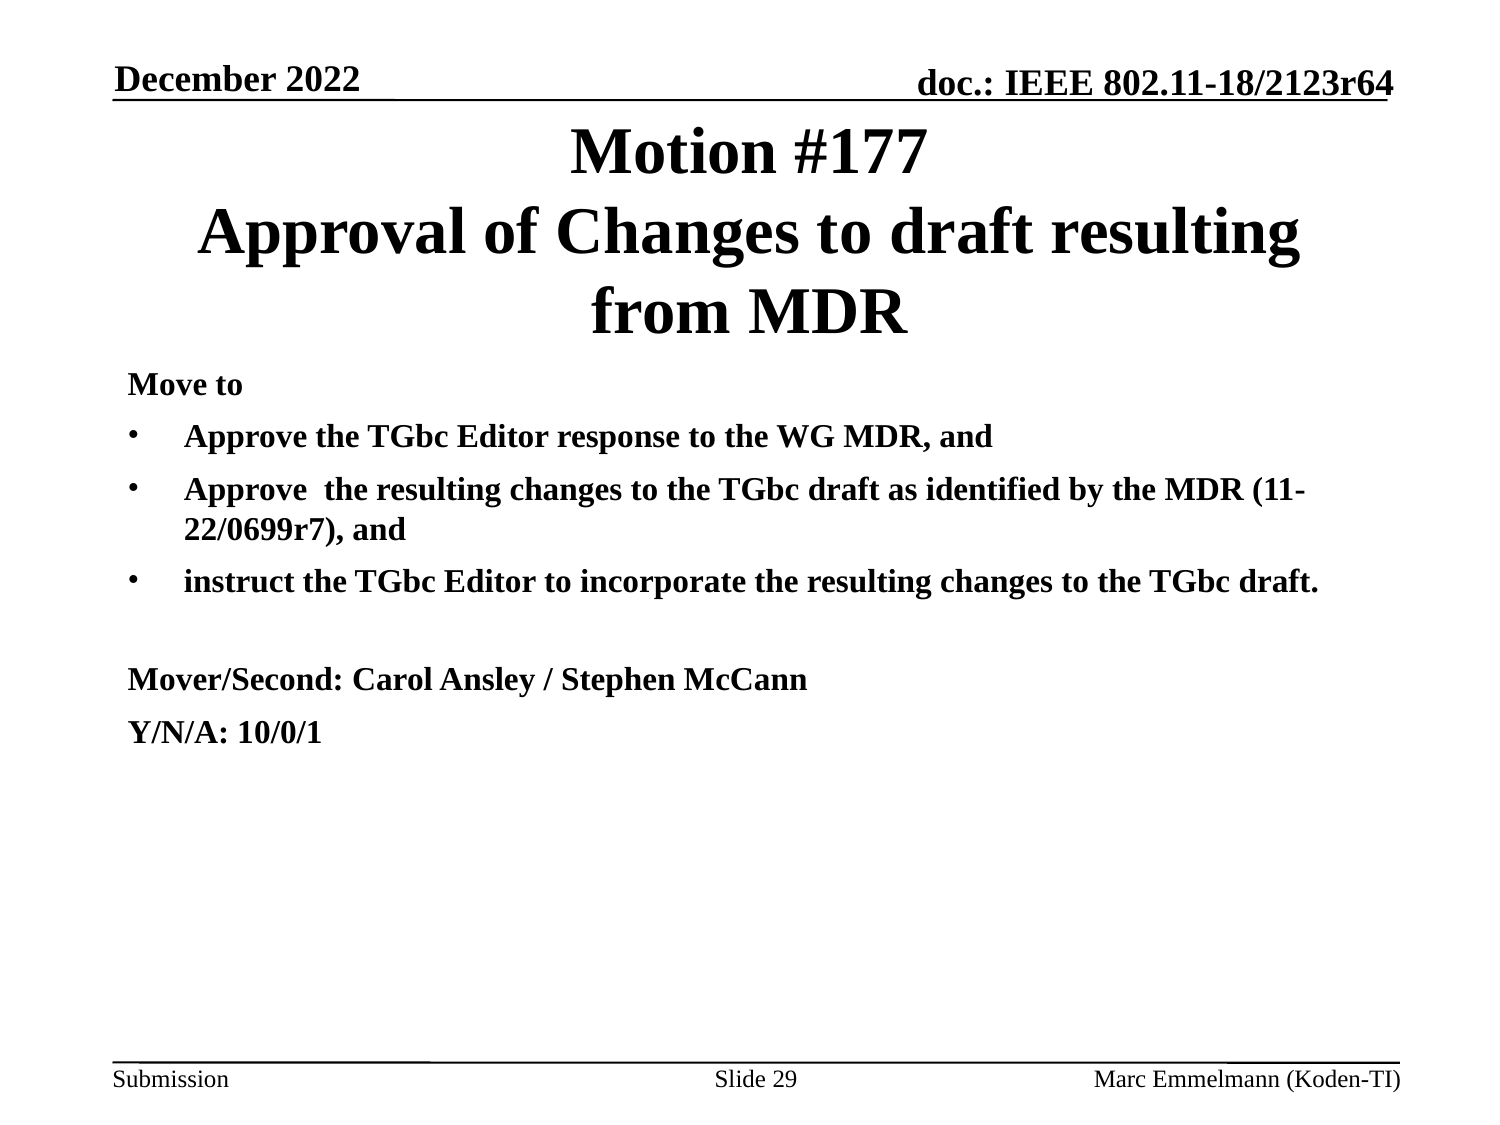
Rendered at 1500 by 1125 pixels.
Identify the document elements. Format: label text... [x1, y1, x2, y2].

title Motion #177 Approval of Changes to draft resulting from MDR [112, 139, 1388, 315]
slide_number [114, 54, 423, 100]
slide_number Slide 29 [712, 1061, 800, 1123]
footer Marc Emmelmann (Koden-TI) [878, 1061, 1402, 1093]
list Move to Approve the TGbc Editor response to the WG MDR, and Approve the resulting changes to the TGbc draft as identified by the MDR (11-22/0699r7), and instruct the TGbc Editor to incorporate the resulting changes to the TGbc draft. Mover/Second: Carol Ansley / Stephen McCann Y/N/A: 10/0/1 [112, 354, 1388, 1000]
